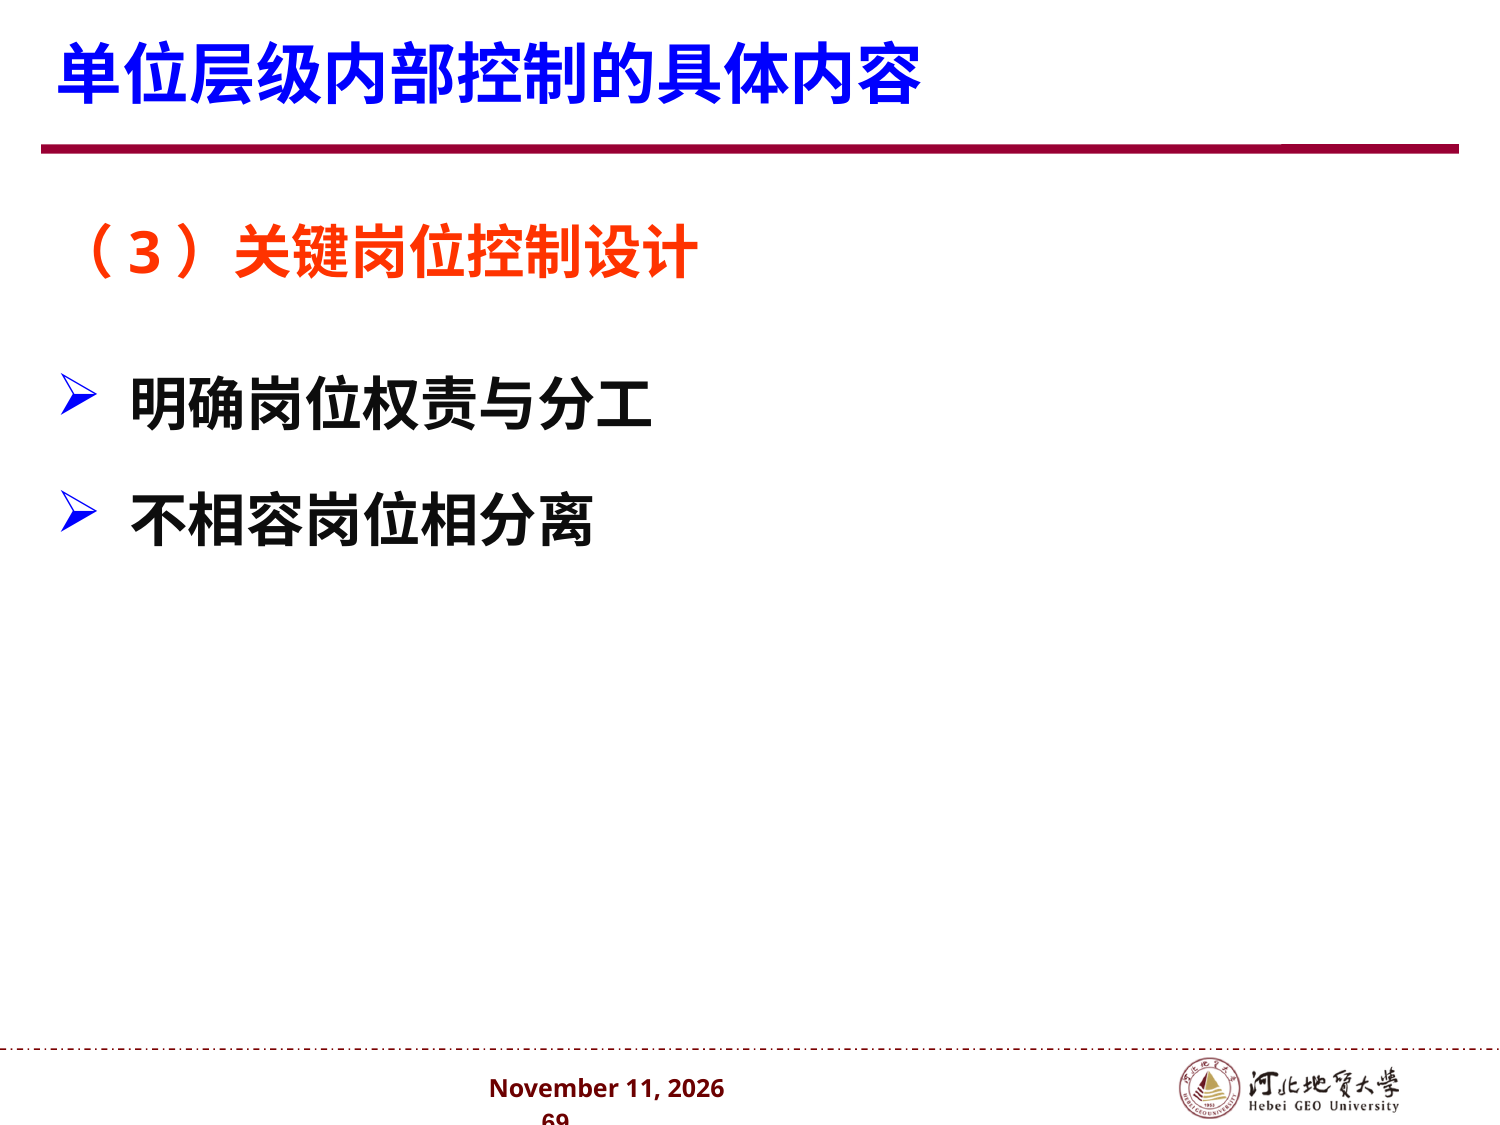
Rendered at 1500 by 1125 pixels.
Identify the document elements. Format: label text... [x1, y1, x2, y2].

picture [1159, 1049, 1420, 1125]
list （3）关键岗位控制设计 明确岗位权责与分工 不相容岗位相分离 [40, 172, 1460, 1036]
title 单位层级内部控制的具体内容 [40, 18, 1460, 126]
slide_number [473, 1064, 990, 1109]
